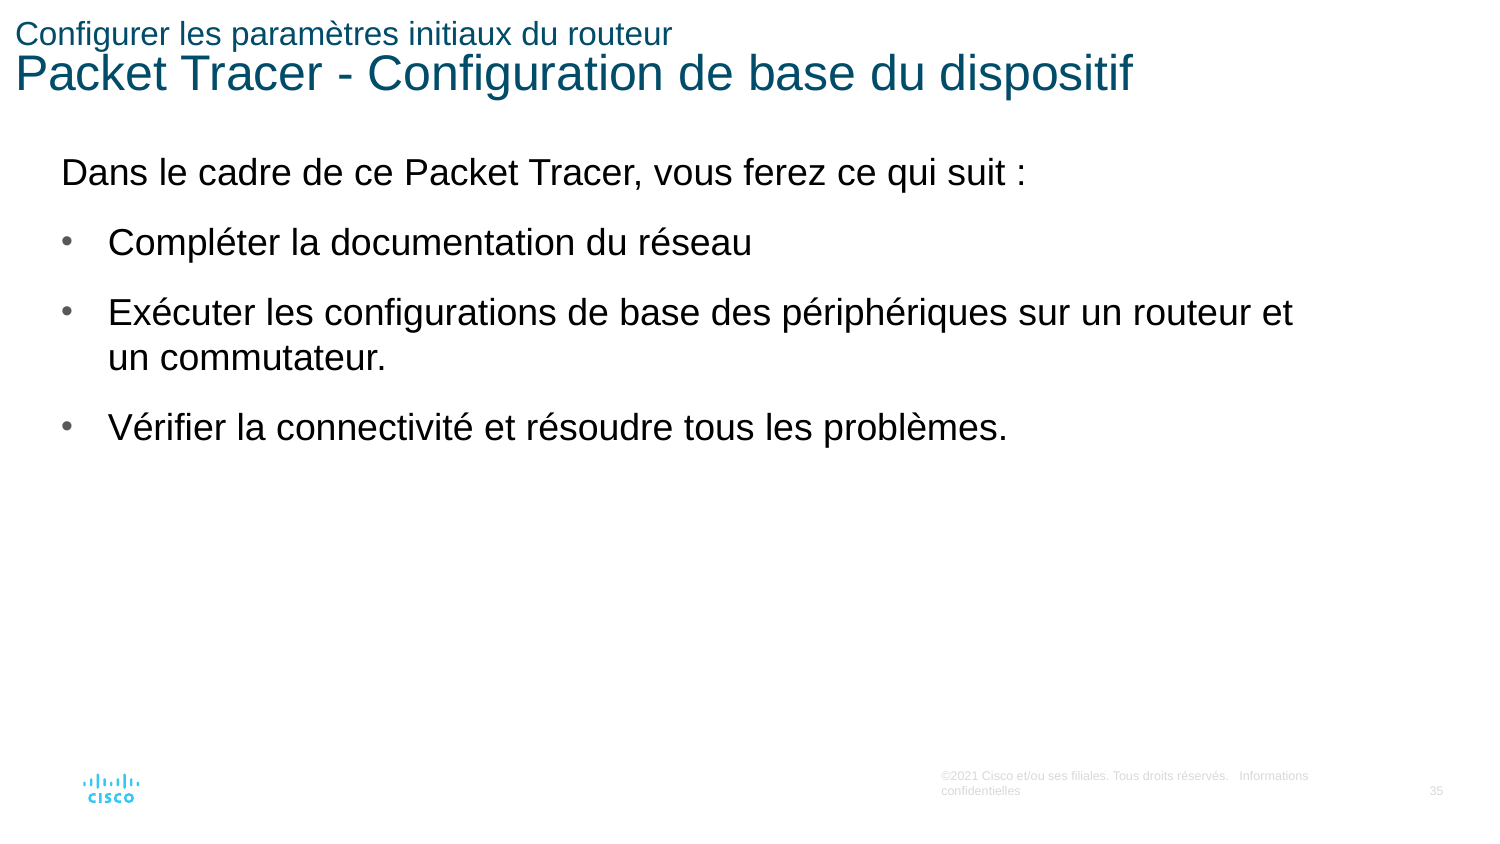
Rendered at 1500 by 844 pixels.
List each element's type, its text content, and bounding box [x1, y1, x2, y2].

title Configurer les paramètres initiaux du routeur Packet Tracer - Configuration de base du dispositif [0, 0, 1369, 121]
list Dans le cadre de ce Packet Tracer, vous ferez ce qui suit : Compléter la documentation du réseau Exécuter les configurations de base des périphériques sur un routeur et un commutateur. Vérifier la connectivité et résoudre tous les problèmes. [46, 140, 1329, 547]
